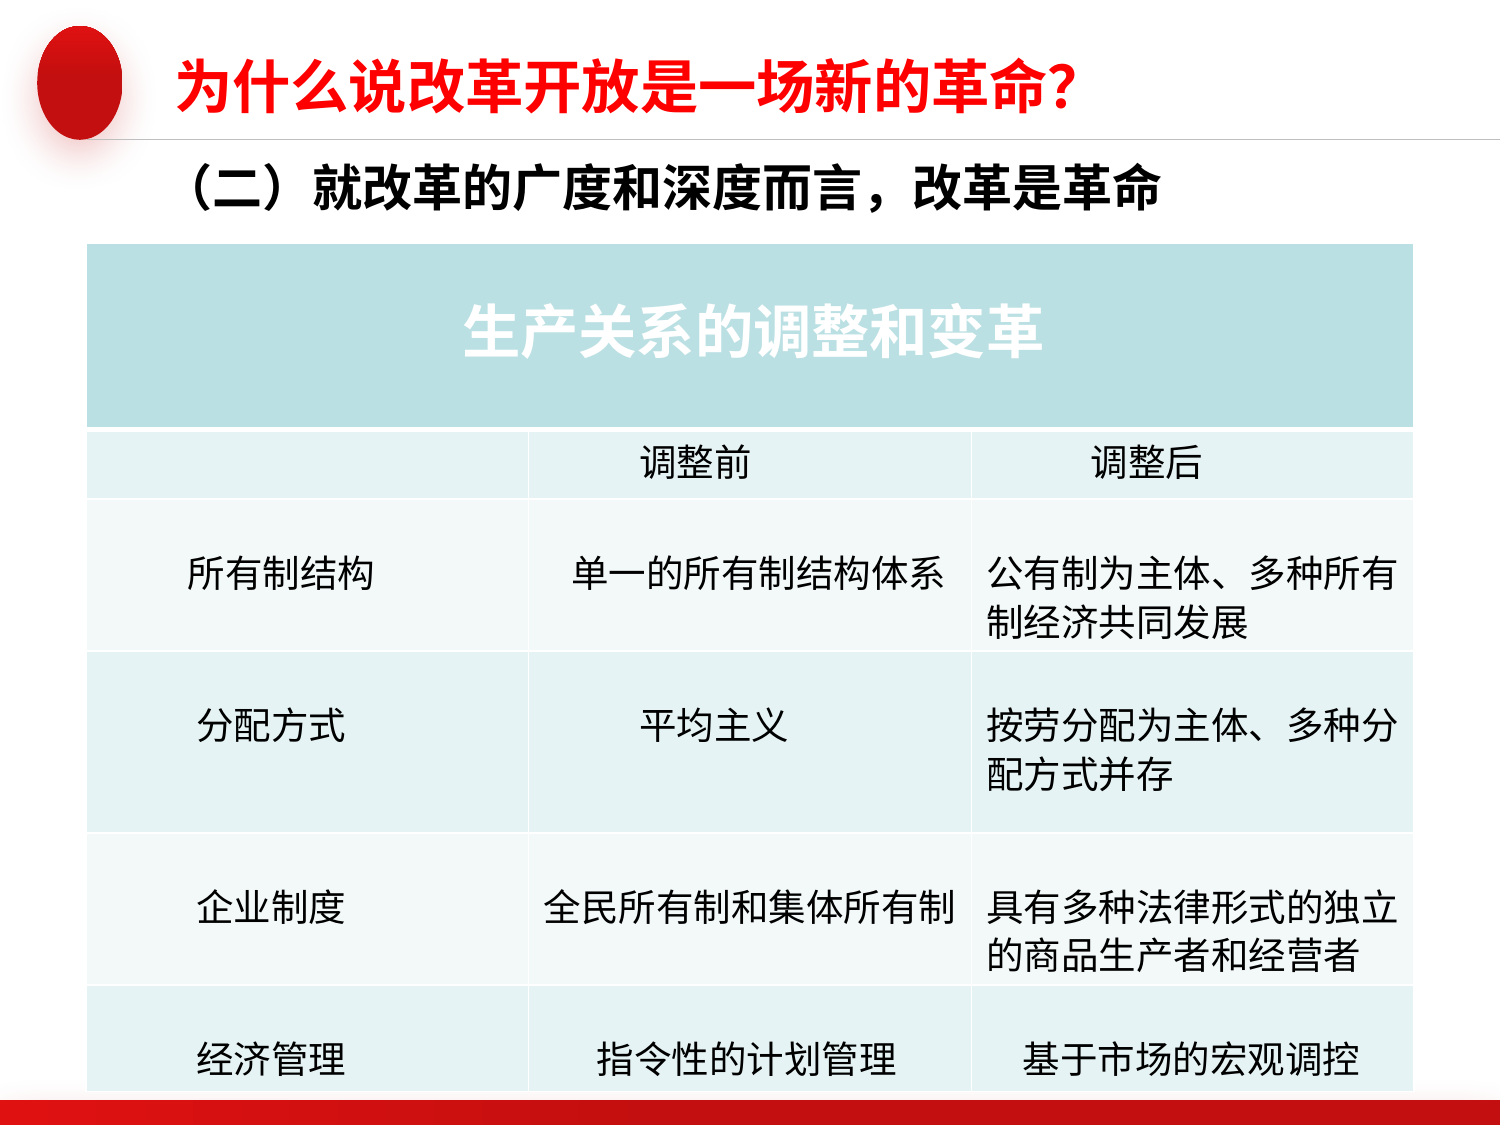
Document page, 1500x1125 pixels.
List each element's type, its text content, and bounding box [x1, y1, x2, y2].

table_cell 调整前 [529, 432, 971, 498]
table_cell 单一的所有制结构体系 [529, 500, 971, 650]
table_cell 企业制度 [87, 834, 528, 984]
table_cell 经济管理 [87, 986, 528, 1091]
table_cell 指令性的计划管理 [529, 986, 971, 1091]
text_box 为什么说改革开放是一场新的革命？ [159, 42, 1154, 128]
table_cell [87, 432, 528, 498]
table_cell 调整后 [972, 432, 1413, 498]
table_cell 公有制为主体、多种所有制经济共同发展 [972, 500, 1413, 650]
table_cell 分配方式 [87, 652, 528, 832]
text_box （二）就改革的广度和深度而言，改革是革命 [147, 148, 1400, 224]
table_cell 所有制结构 [87, 500, 528, 650]
table_cell 具有多种法律形式的独立的商品生产者和经营者 [972, 834, 1413, 984]
table_cell 基于市场的宏观调控 [972, 986, 1413, 1091]
table_header 生产关系的调整和变革 [87, 244, 1413, 427]
table_cell 全民所有制和集体所有制 [529, 834, 971, 984]
table_cell 平均主义 [529, 652, 971, 832]
table_cell 按劳分配为主体、多种分配方式并存 [972, 652, 1413, 832]
